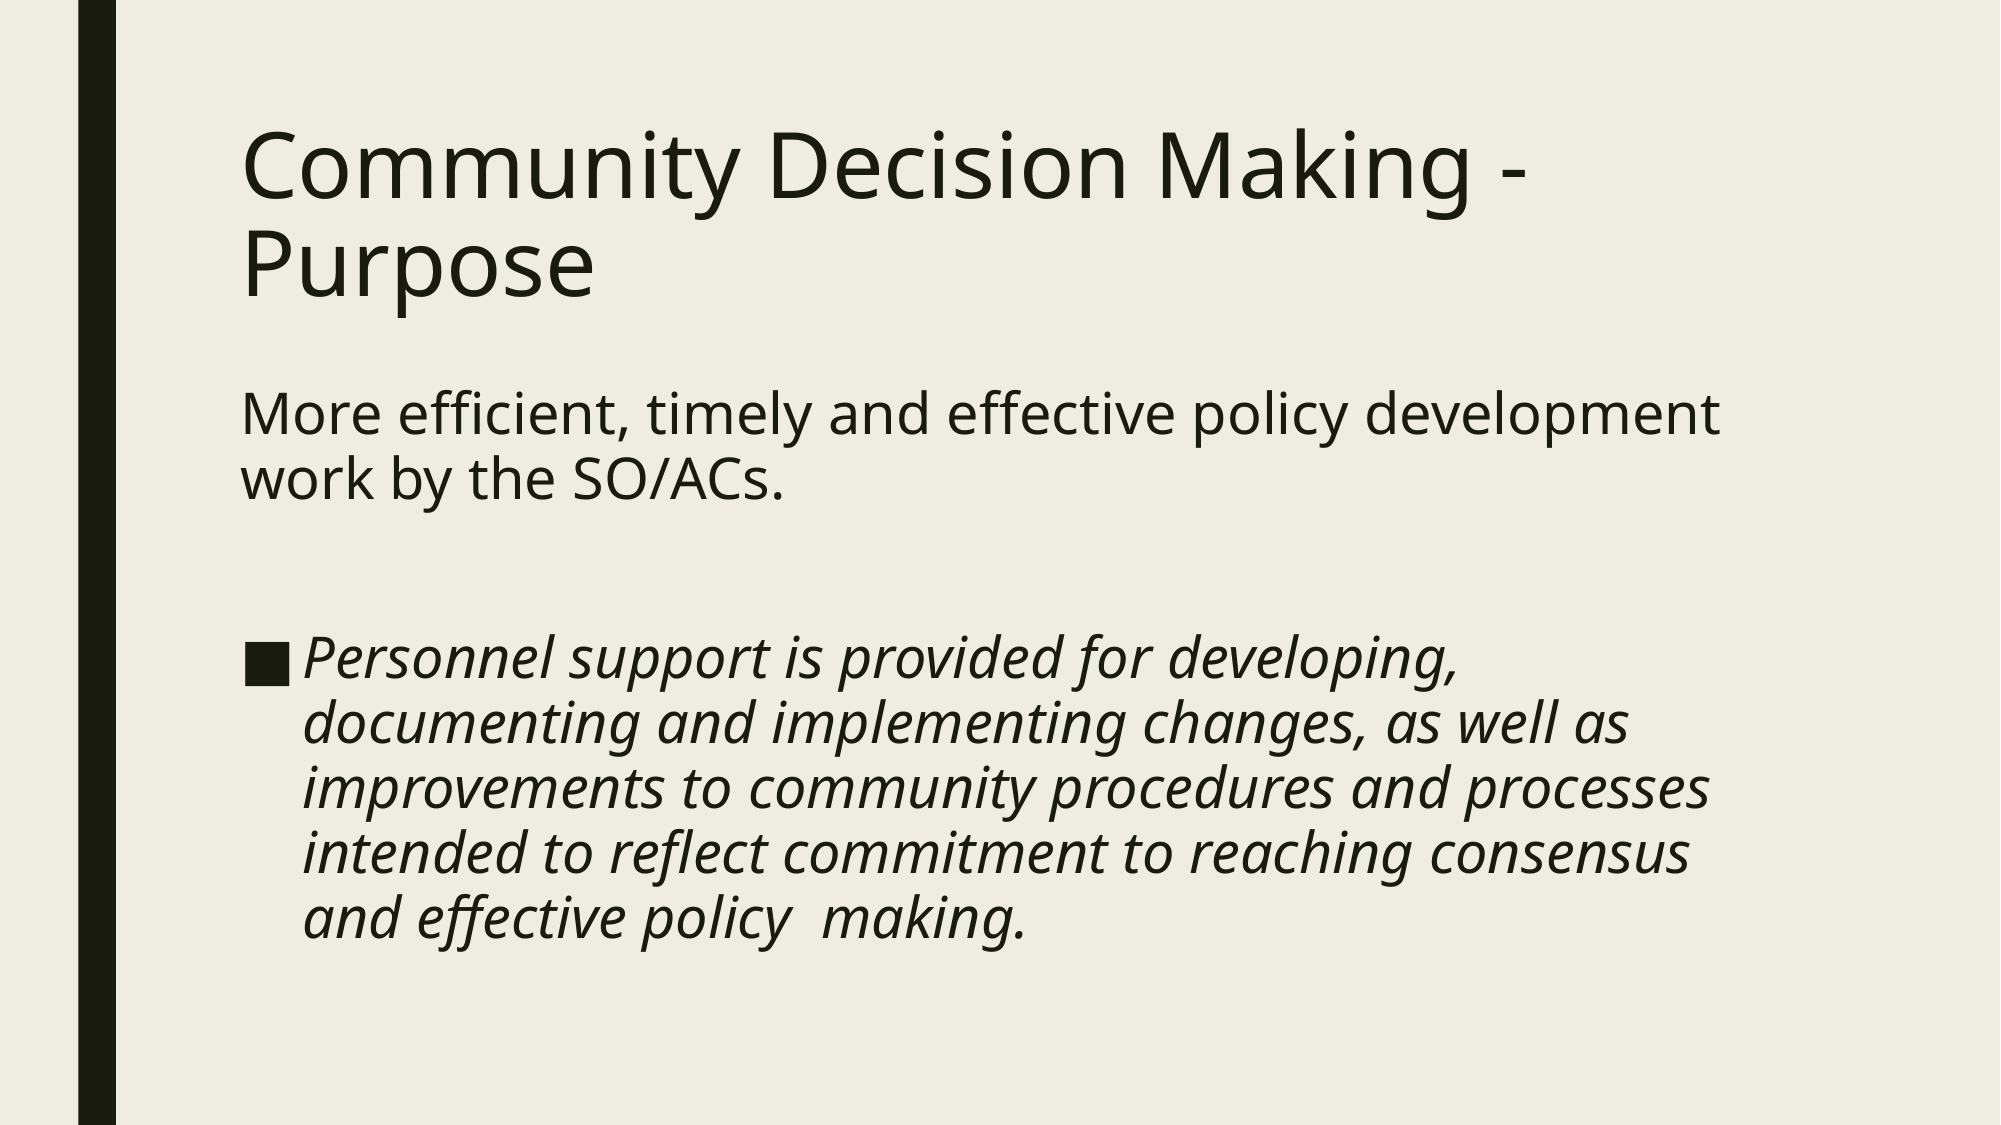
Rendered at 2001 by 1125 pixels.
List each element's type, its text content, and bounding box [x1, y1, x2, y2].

list More efficient, timely and effective policy development work by the SO/ACs. Personnel support is provided for developing, documenting and implementing changes, as well as improvements to community procedures and processes intended to reflect commitment to reaching consensus and effective policy making. [225, 375, 1800, 963]
title Community Decision Making - Purpose [225, 112, 1800, 357]
